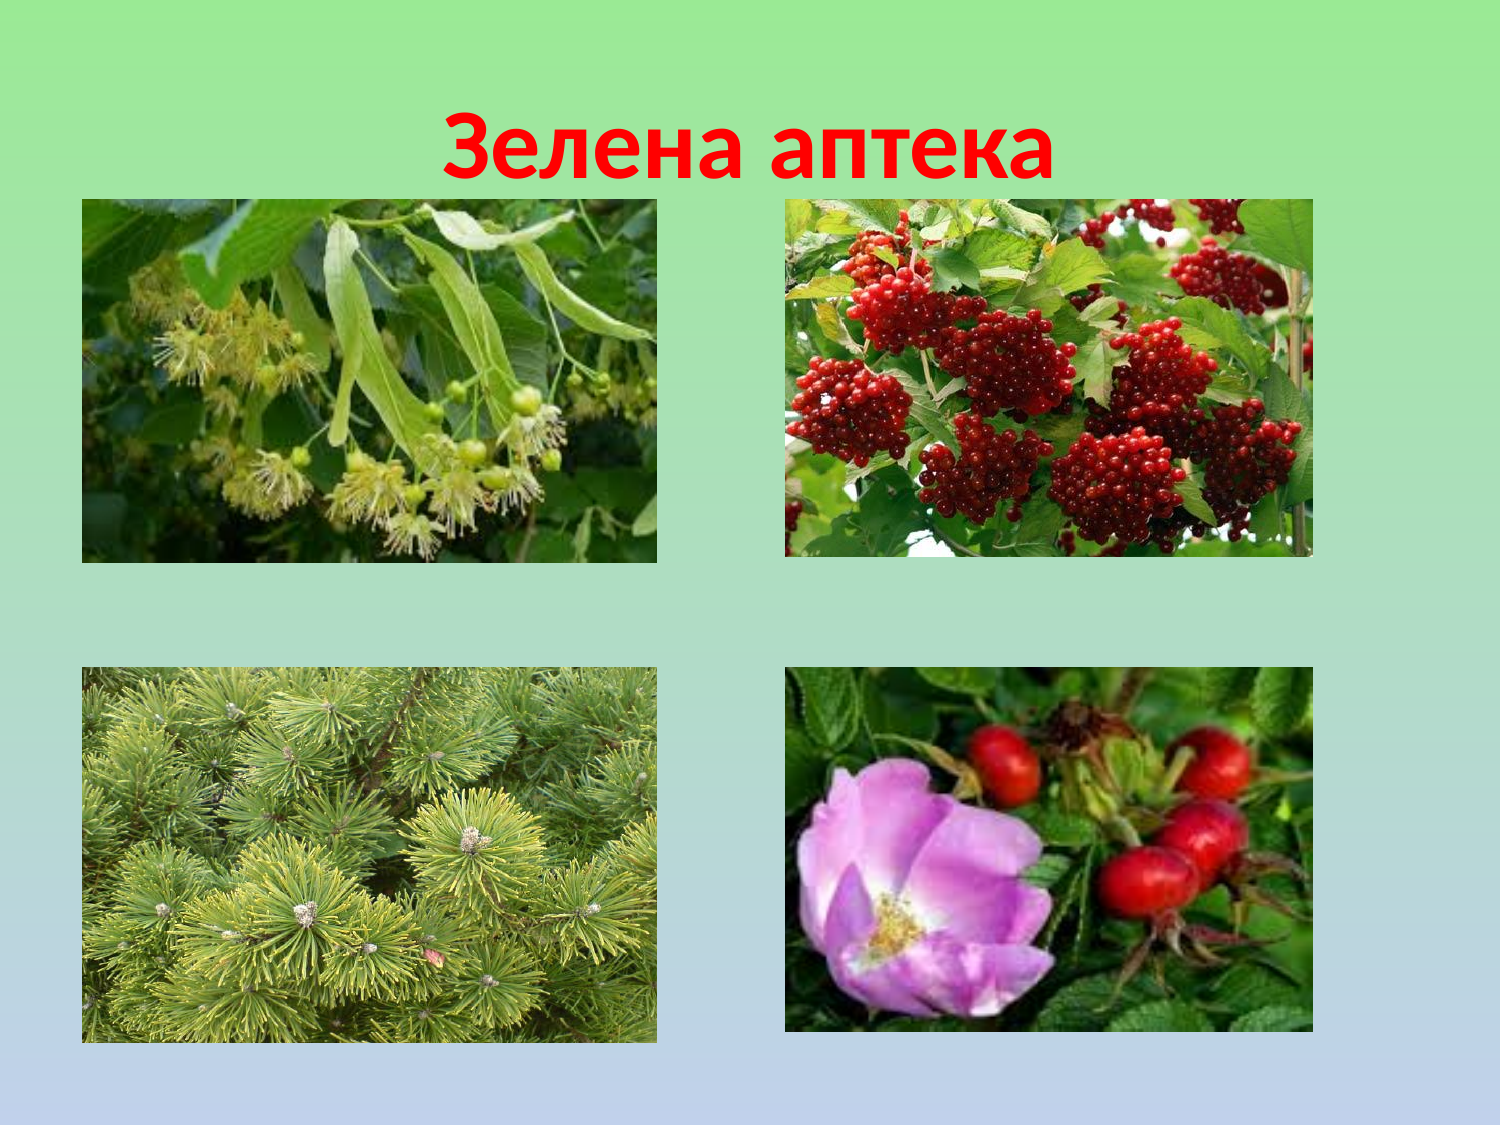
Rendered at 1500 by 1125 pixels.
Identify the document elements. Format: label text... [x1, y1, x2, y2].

title Зелена аптека [75, 45, 1425, 233]
picture [81, 198, 657, 564]
picture [784, 667, 1313, 1032]
picture [784, 198, 1313, 558]
picture [81, 667, 657, 1044]
